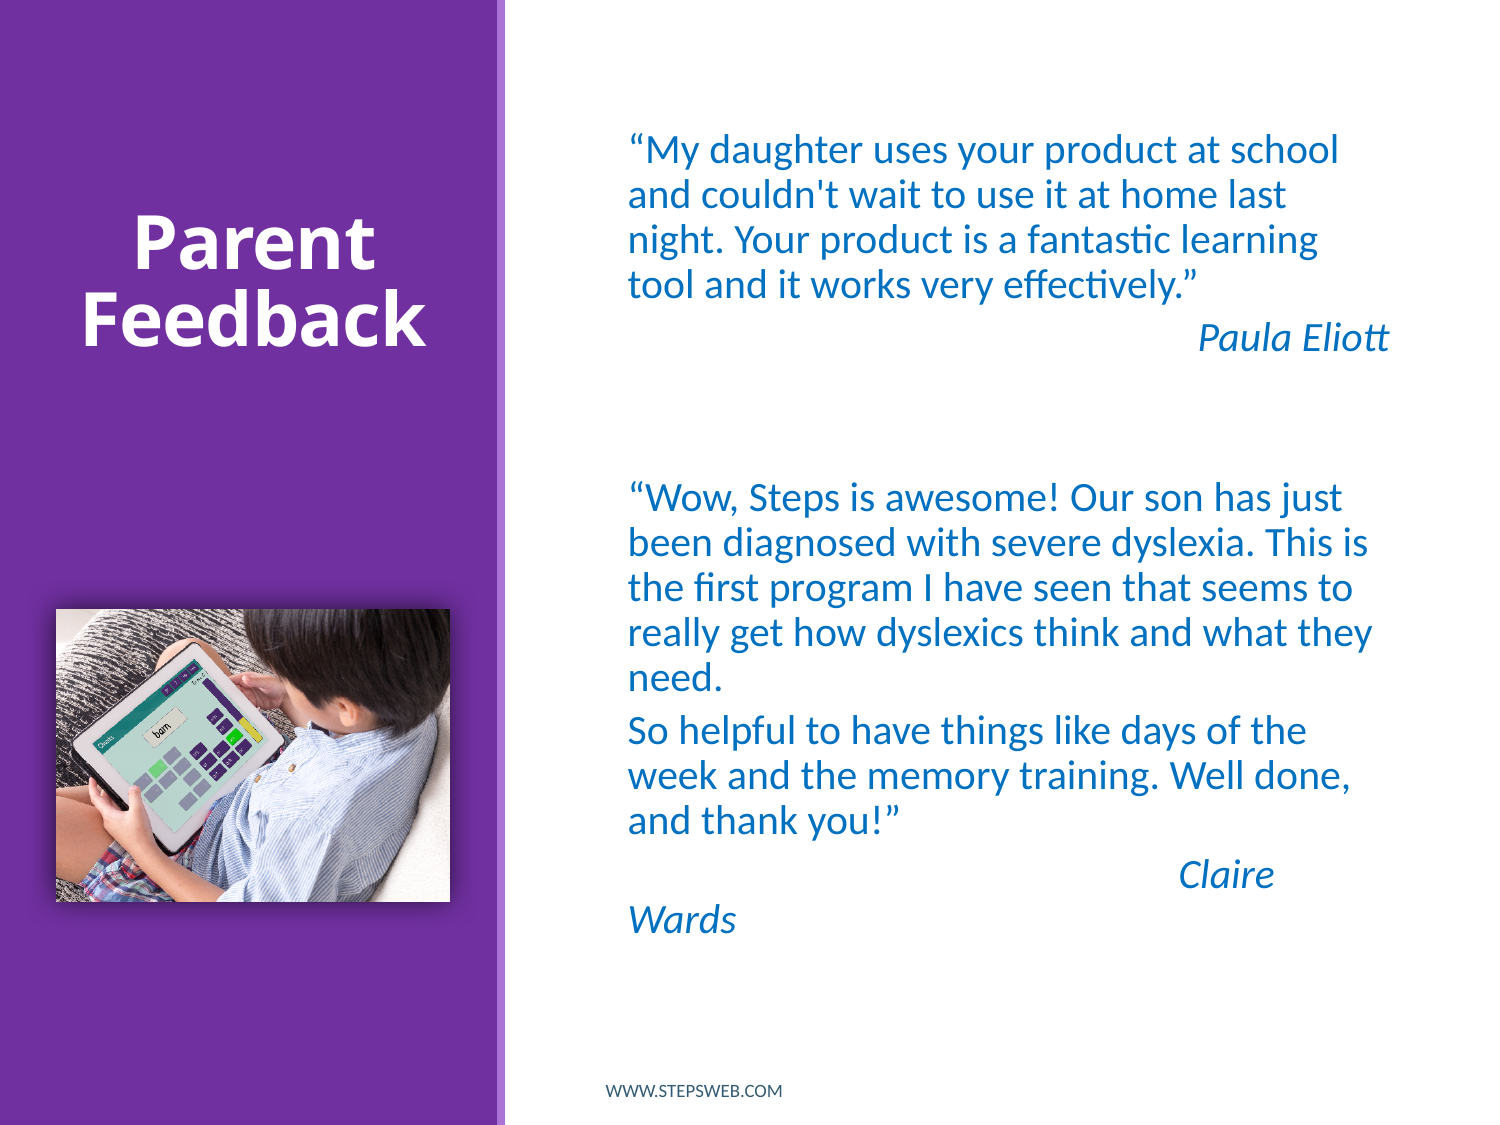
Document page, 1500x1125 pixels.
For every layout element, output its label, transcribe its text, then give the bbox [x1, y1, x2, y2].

title Parent Feedback [56, 97, 451, 473]
footer www.stepsweb.com [590, 1059, 1163, 1120]
list “My daughter uses your product at school and couldn't wait to use it at home last night. Your product is a fantastic learning tool and it works very effectively.” Paula Eliott “Wow, Steps is awesome! Our son has just been diagnosed with severe dyslexia. This is the first program I have seen that seems to really get how dyslexics think and what they need. So helpful to have things like days of the week and the memory training. Well done, and thank you!” Claire Wards [567, 120, 1390, 983]
picture [55, 609, 451, 903]
